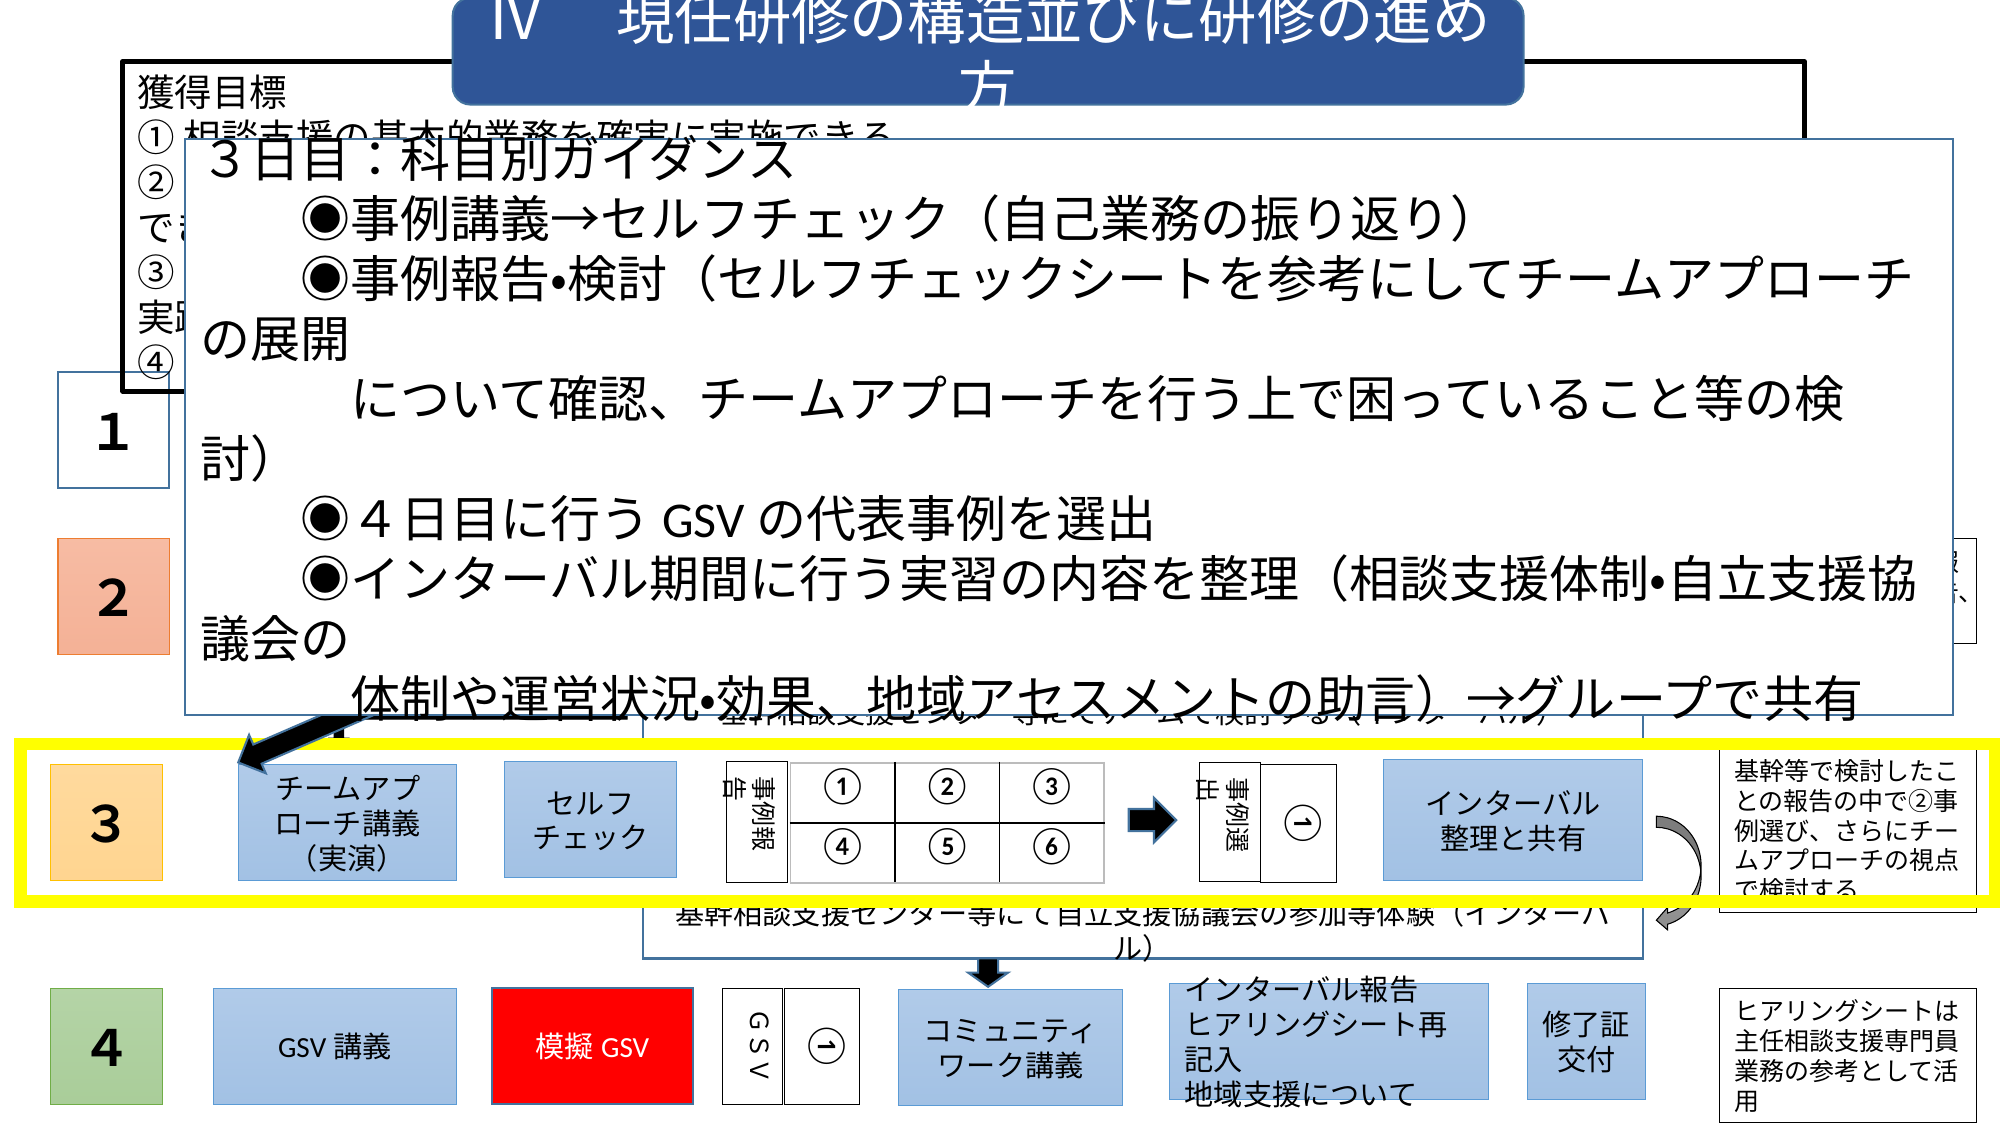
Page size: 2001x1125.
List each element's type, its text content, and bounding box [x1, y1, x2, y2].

text_box 基幹相談支援センター等にて自立支援協議会の参加等体験（インターバル） [642, 903, 1644, 960]
text_box インターバル報告 ヒアリングシート再記入 地域支援について [1169, 983, 1489, 1100]
text_box 模擬GSV [491, 987, 694, 1105]
text_box セルフチェックの報告、事例の概要報告、③への課題の確認 [1954, 538, 1977, 644]
text_box ３日目：科目別ガイダンス ◉事例講義→セルフチェック（自己業務の振り返り） ◉事例報告・検討（セルフチェックシートを参考にしてチームアプローチの展開 について確認、チームアプローチを行う上で困っていること等の検討） ◉４日目に行うGSVの代表事例を選出 ◉インターバル期間に行う実習の内容を整理（相談支援体制・自立支援協議会の 体制や運営状況・効果、地域アセスメントの助言）→グループで共有 [184, 138, 1954, 716]
text_box [328, 730, 350, 743]
text_box コミュニティワーク講義 [898, 989, 1123, 1106]
text_box Ⅳ 現任研修の構造並びに研修の進め方 [451, 0, 1525, 106]
text_box [20, 743, 1997, 903]
text_box 修了証 交付 [1527, 983, 1646, 1100]
text_box 基幹等で検討したことの報告の中で②事例選び、さらにチームアプローチの視点で検討する [1719, 903, 1977, 913]
text_box [1655, 903, 1695, 931]
text_box １ [57, 371, 170, 489]
text_box [368, 716, 628, 720]
text_box [964, 957, 1012, 989]
text_box [236, 716, 375, 776]
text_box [722, 988, 860, 1105]
text_box ４ [50, 988, 163, 1105]
text_box ヒアリングシートは主任相談支援専門員業務の参考として活用 [1719, 988, 1977, 1123]
text_box ２ [57, 538, 170, 655]
text_box GSV講義 [213, 988, 457, 1105]
text_box 基幹相談支援センター等にてチームで検討する（インターバル） [642, 716, 1644, 740]
text_box 獲得目標 ①相談支援の基本的業務を確実に実施できる。 ②チームアプローチ（多職種連携）の理論と方法を理解し、実践の中でチームアプローチが実践できる。 ③コミュニティワーク（地域とのつながりやインフォーマルの活用等）の理論と方法を理解し、実践できる。 ④スーパービジョンの理論と方法を理解し、助言・指導を受けることの必要性を理解する。 [122, 61, 1805, 392]
